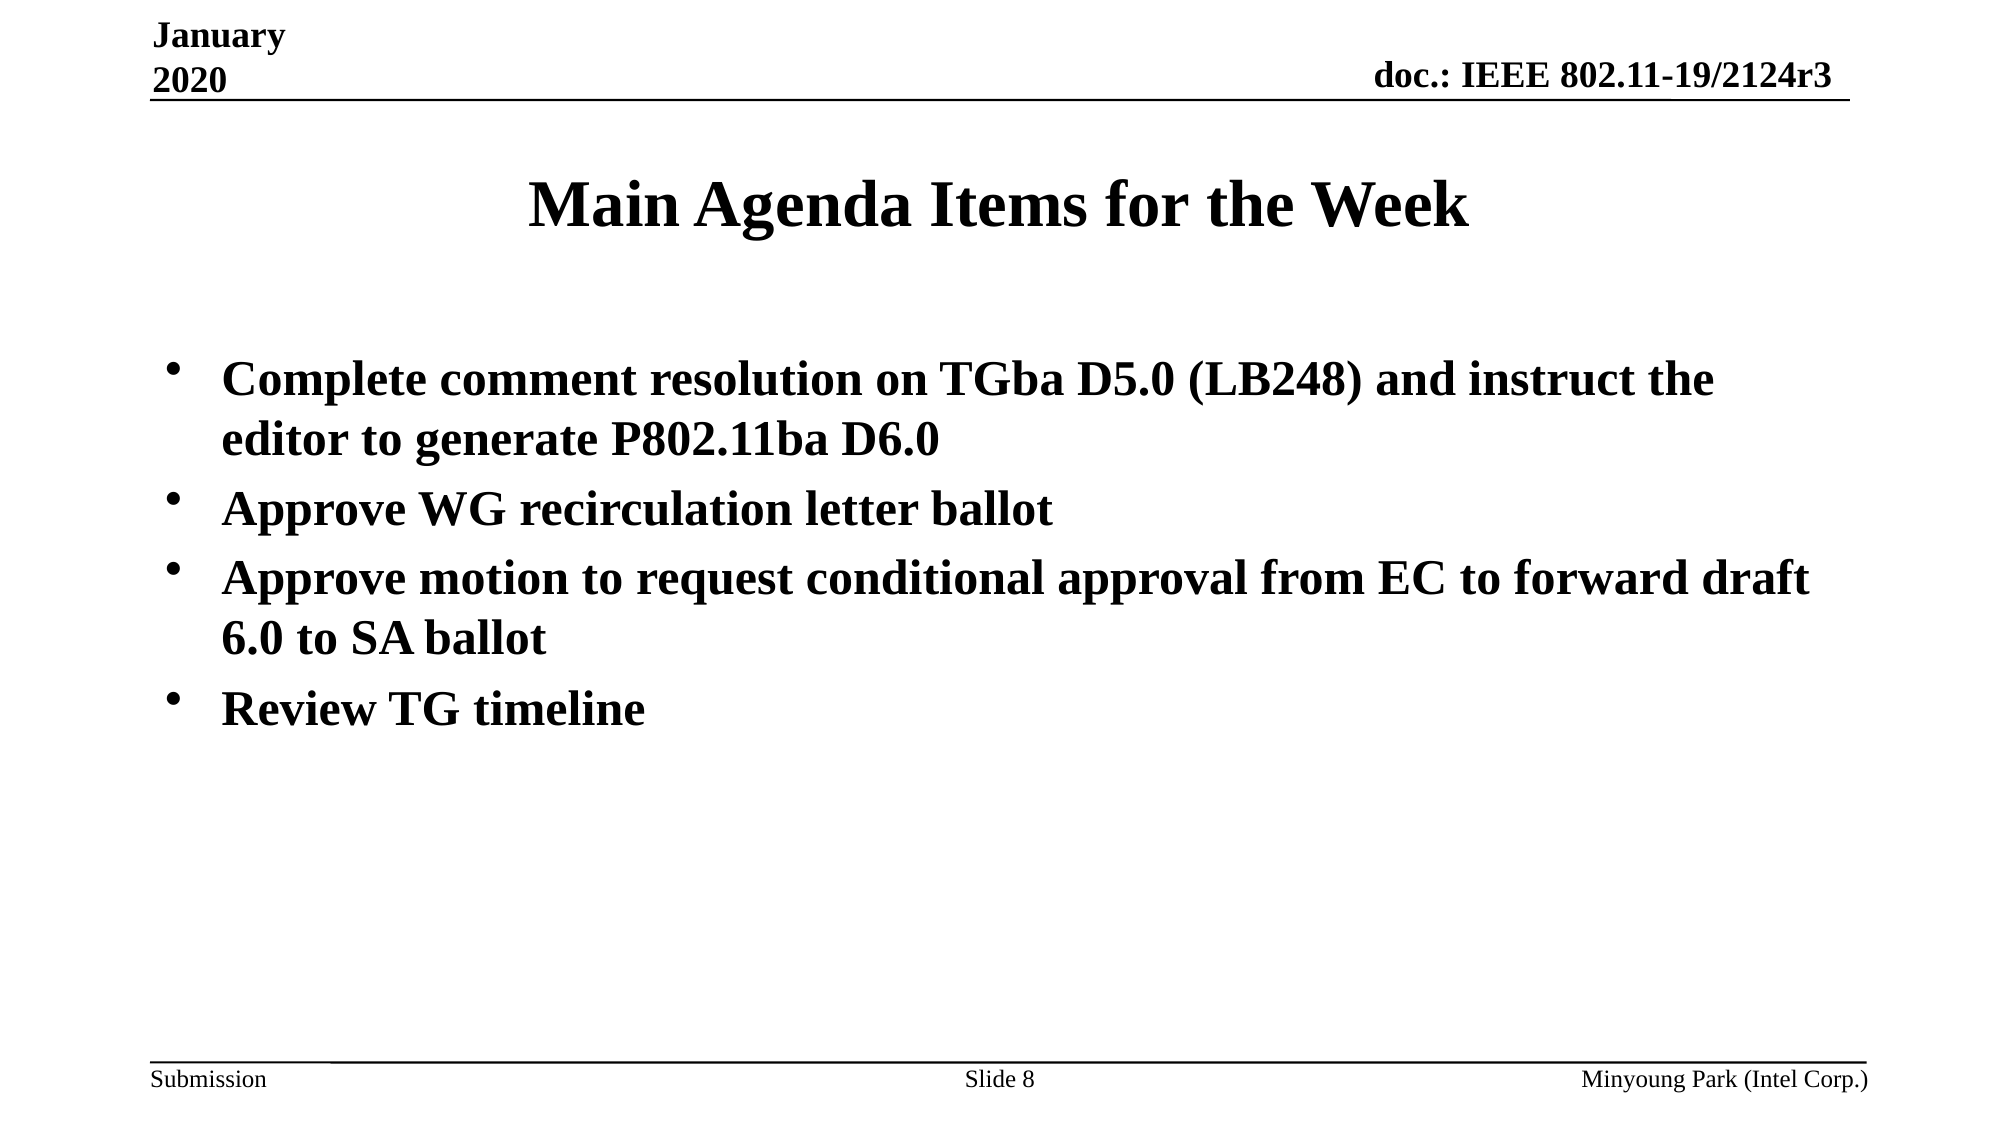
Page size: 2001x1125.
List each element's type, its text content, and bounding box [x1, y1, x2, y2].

list Complete comment resolution on TGba D5.0 (LB248) and instruct the editor to generate P802.11ba D6.0 Approve WG recirculation letter ballot Approve motion to request conditional approval from EC to forward draft 6.0 to SA ballot Review TG timeline [150, 337, 1850, 1050]
title Main Agenda Items for the Week [150, 112, 1850, 288]
footer Minyoung Park (Intel Corp.) [1266, 1061, 1869, 1093]
slide_number Slide 8 [964, 1061, 1036, 1093]
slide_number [152, 54, 347, 101]
